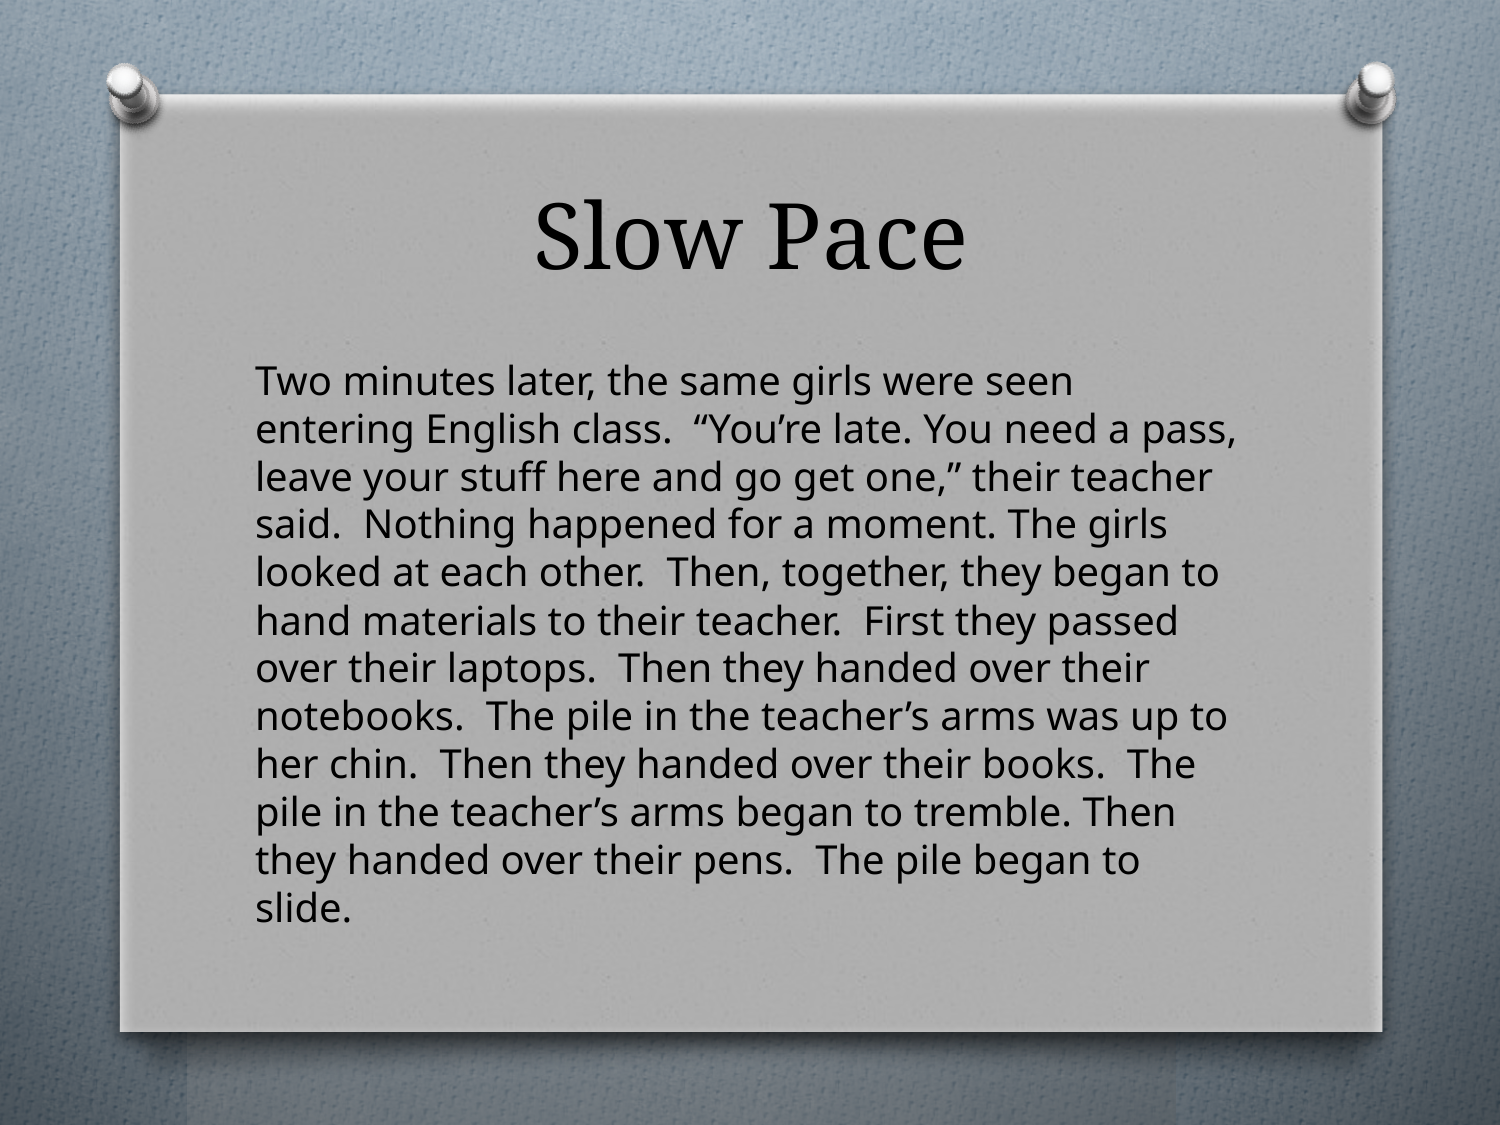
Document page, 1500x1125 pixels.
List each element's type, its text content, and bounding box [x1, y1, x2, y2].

picture [1317, 35, 1439, 156]
list Two minutes later, the same girls were seen entering English class. “You’re late. You need a pass, leave your stuff here and go get one,” their teacher said. Nothing happened for a moment. The girls looked at each other. Then, together, they began to hand materials to their teacher. First they passed over their laptops. Then they handed over their notebooks. The pile in the teacher’s arms was up to her chin. Then they handed over their books. The pile in the teacher’s arms began to tremble. Then they handed over their pens. The pile began to slide. [240, 347, 1257, 939]
picture [75, 29, 198, 153]
title Slow Pace [179, 134, 1323, 332]
